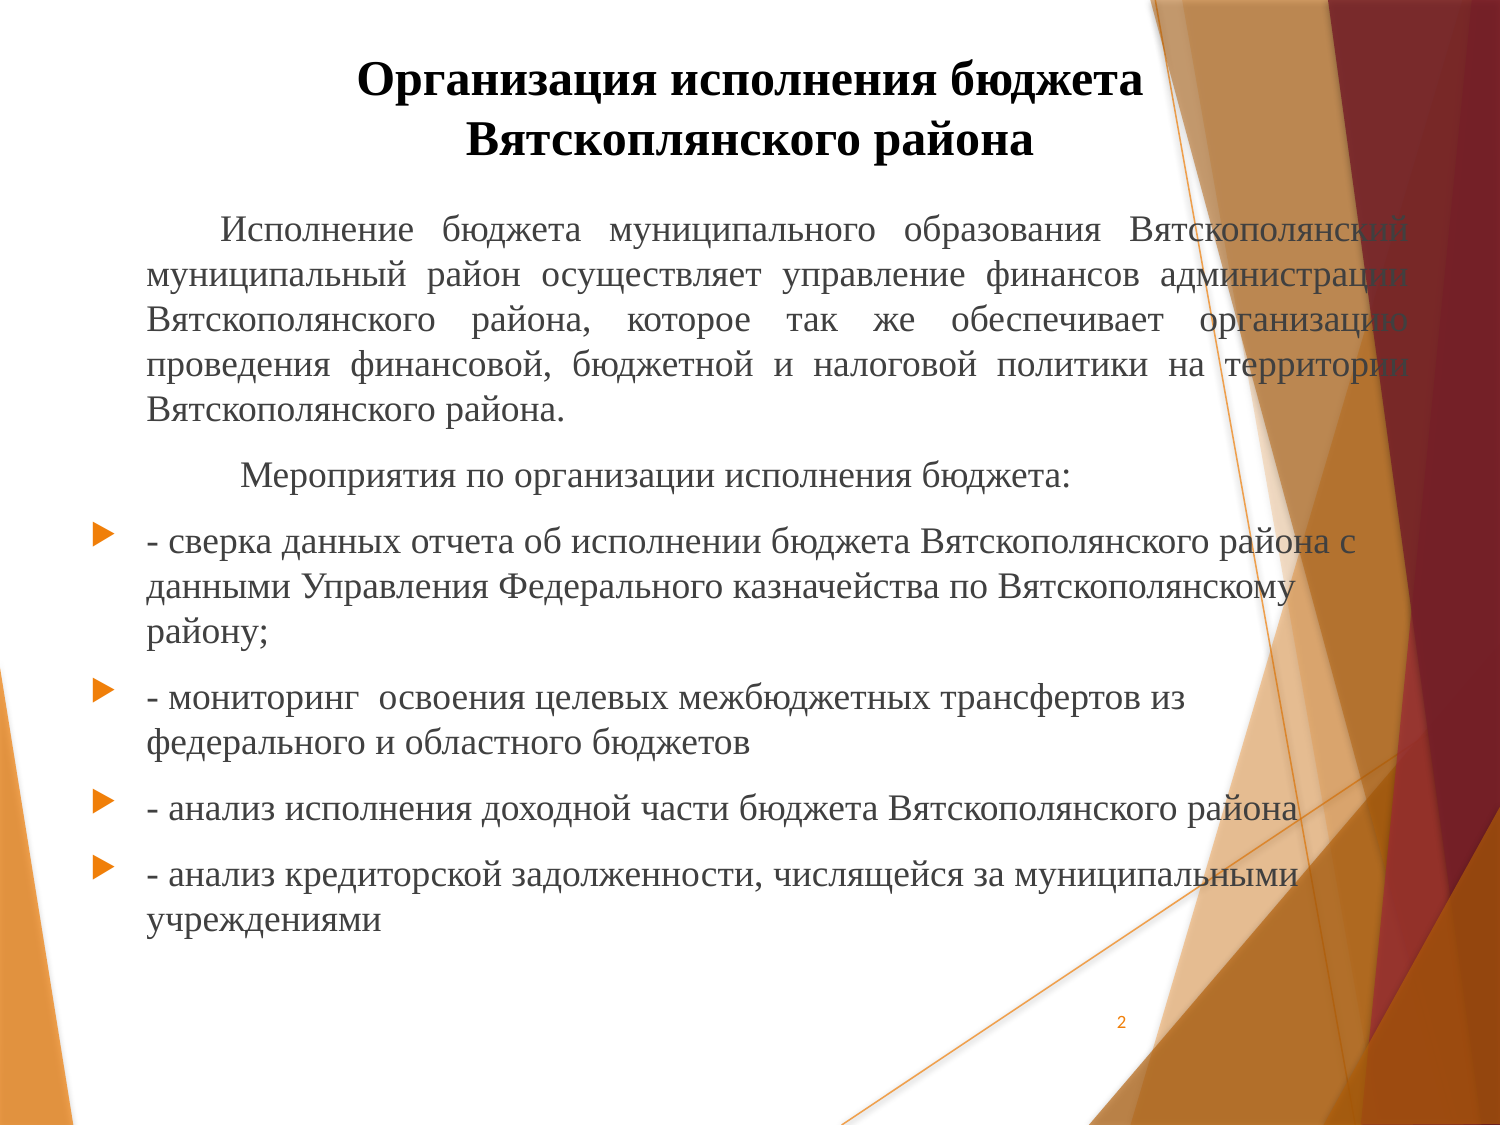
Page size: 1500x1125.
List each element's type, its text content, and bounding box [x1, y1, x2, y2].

title Организация исполнения бюджета Вятскоплянского района [75, 23, 1425, 188]
list Исполнение бюджета муниципального образования Вятскополянский муниципальный район осуществляет управление финансов администрации Вятскополянского района, которое так же обеспечивает организацию проведения финансовой, бюджетной и налоговой политики на территории Вятскополянского района. Мероприятия по организации исполнения бюджета: - сверка данных отчета об исполнении бюджета Вятскополянского района с данными Управления Федерального казначейства по Вятскополянскому району; - мониторинг освоения целевых межбюджетных трансфертов из федерального и областного бюджетов - анализ исполнения доходной части бюджета Вятскополянского района - анализ кредиторской задолженности, числящейся за муниципальными учреждениями [75, 196, 1425, 1047]
slide_number 2 [1057, 991, 1142, 1051]
